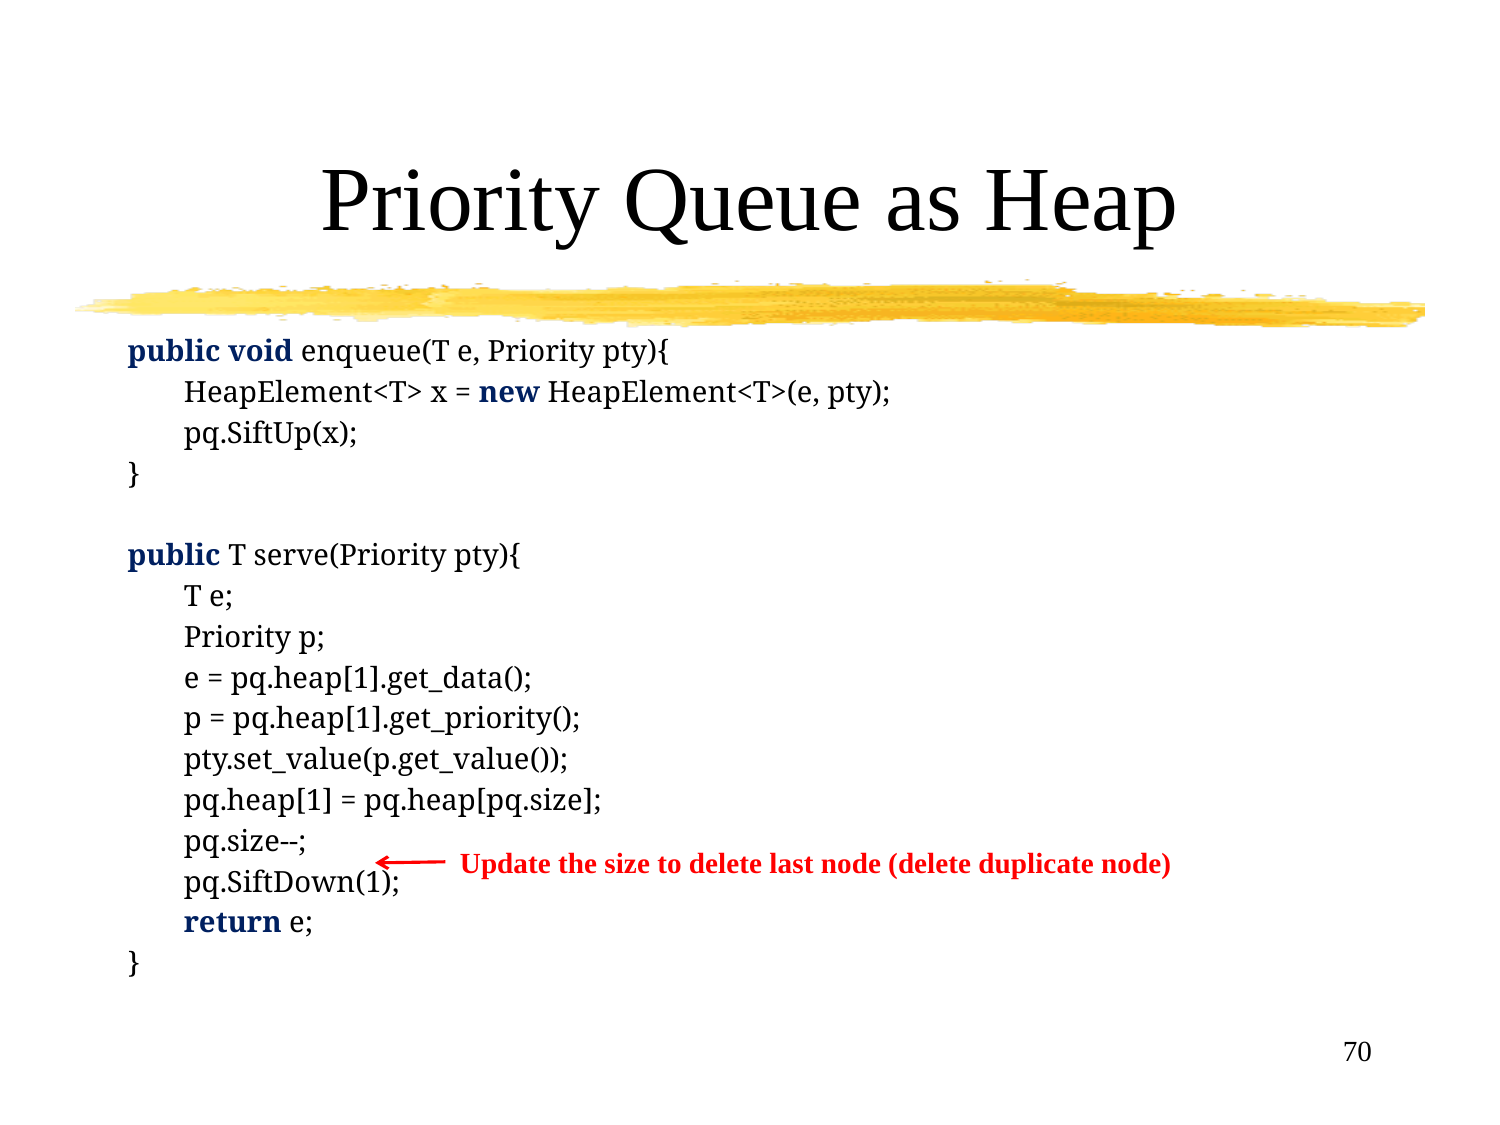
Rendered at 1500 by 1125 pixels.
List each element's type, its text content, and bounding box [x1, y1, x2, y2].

text_box Update the size to delete last node (delete duplicate node) [445, 836, 1188, 887]
title Priority Queue as Heap [112, 99, 1388, 288]
picture [75, 274, 1425, 338]
list public void enqueue(T e, Priority pty){ HeapElement<T> x = new HeapElement<T>(e, pty); pq.SiftUp(x); } public T serve(Priority pty){ T e; Priority p; e = pq.heap[1].get_data(); p = pq.heap[1].get_priority(); pty.set_value(p.get_value()); pq.heap[1] = pq.heap[pq.size]; pq.size--; pq.SiftDown(1); return e; } [112, 324, 1388, 1001]
slide_number 70 [1074, 1024, 1388, 1101]
